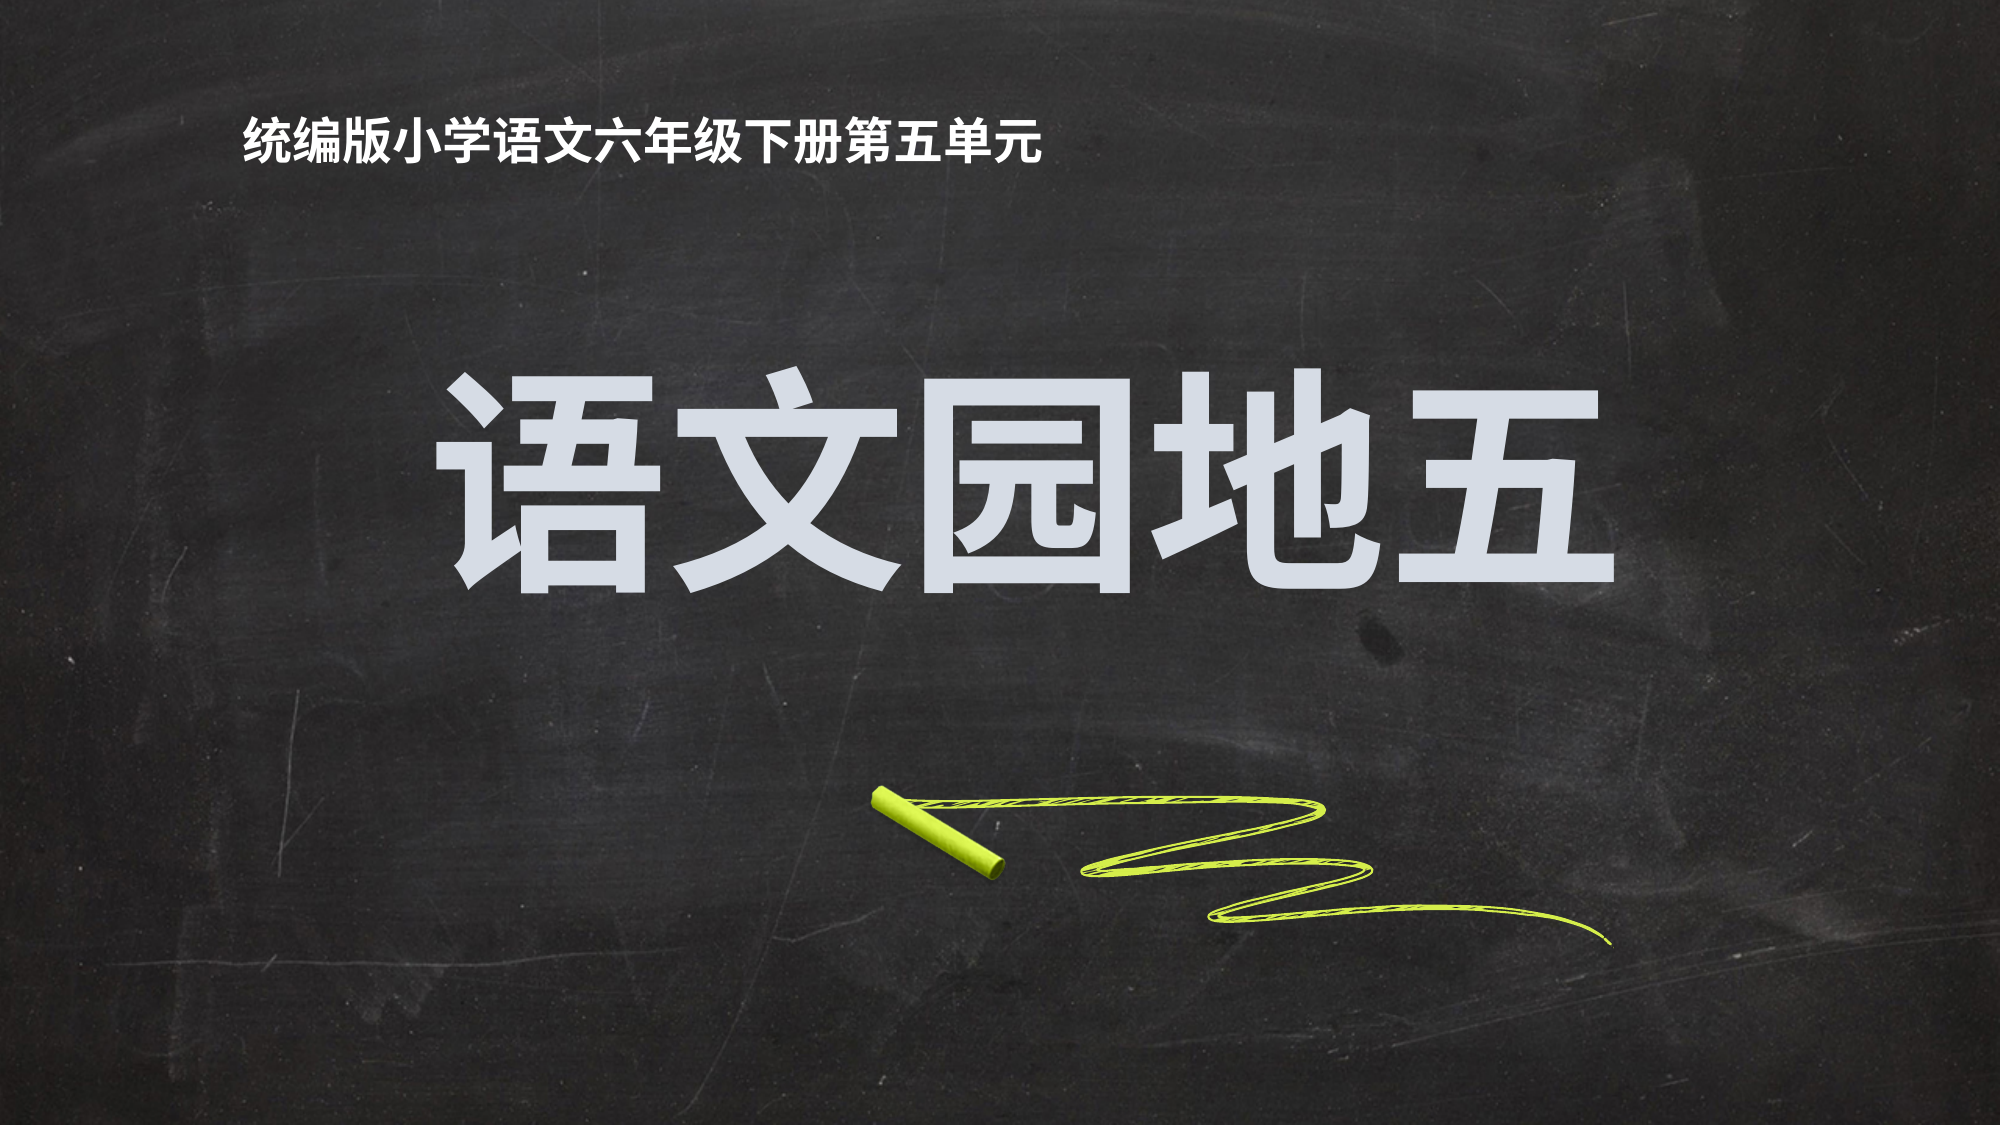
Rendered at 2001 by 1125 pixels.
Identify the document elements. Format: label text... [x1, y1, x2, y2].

text_box 统编版小学语文六年级下册第五单元 [228, 102, 1165, 177]
text_box 语文园地五 [174, 325, 1880, 629]
picture [0, 0, 2000, 1125]
text_box [1004, 796, 1612, 946]
